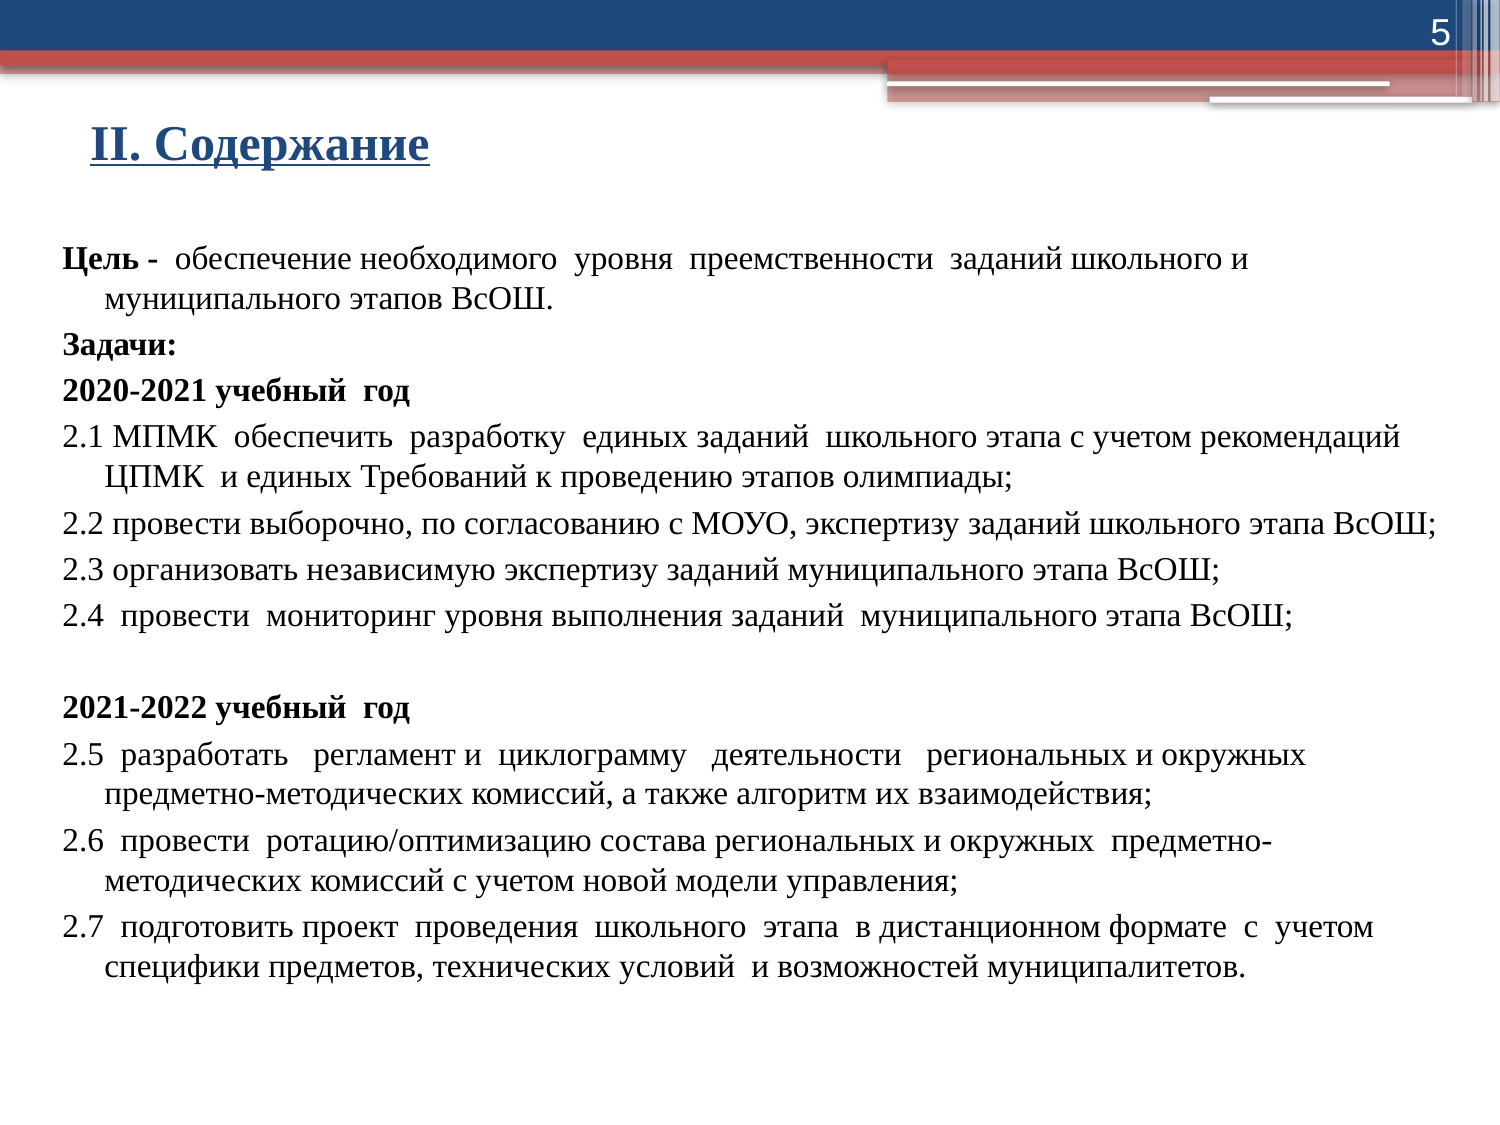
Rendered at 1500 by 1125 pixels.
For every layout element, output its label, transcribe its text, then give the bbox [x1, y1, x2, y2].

list Цель - обеспечение необходимого уровня преемственности заданий школьного и муниципального этапов ВсОШ. Задачи: 2020-2021 учебный год 2.1 МПМК обеспечить разработку единых заданий школьного этапа с учетом рекомендаций ЦПМК и единых Требований к проведению этапов олимпиады; 2.2 провести выборочно, по согласованию с МОУО, экспертизу заданий школьного этапа ВсОШ; 2.3 организовать независимую экспертизу заданий муниципального этапа ВсОШ; 2.4 провести мониторинг уровня выполнения заданий муниципального этапа ВсОШ; 2021-2022 учебный год 2.5 разработать регламент и циклограмму деятельности региональных и окружных предметно-методических комиссий, а также алгоритм их взаимодействия; 2.6 провести ротацию/оптимизацию состава региональных и окружных предметно-методических комиссий с учетом новой модели управления; 2.7 подготовить проект проведения школьного этапа в дистанционном формате с учетом специфики предметов, технических условий и возможностей муниципалитетов. [29, 187, 1467, 1083]
title II. Содержание [74, 105, 1426, 177]
slide_number 5 [1340, 0, 1466, 61]
